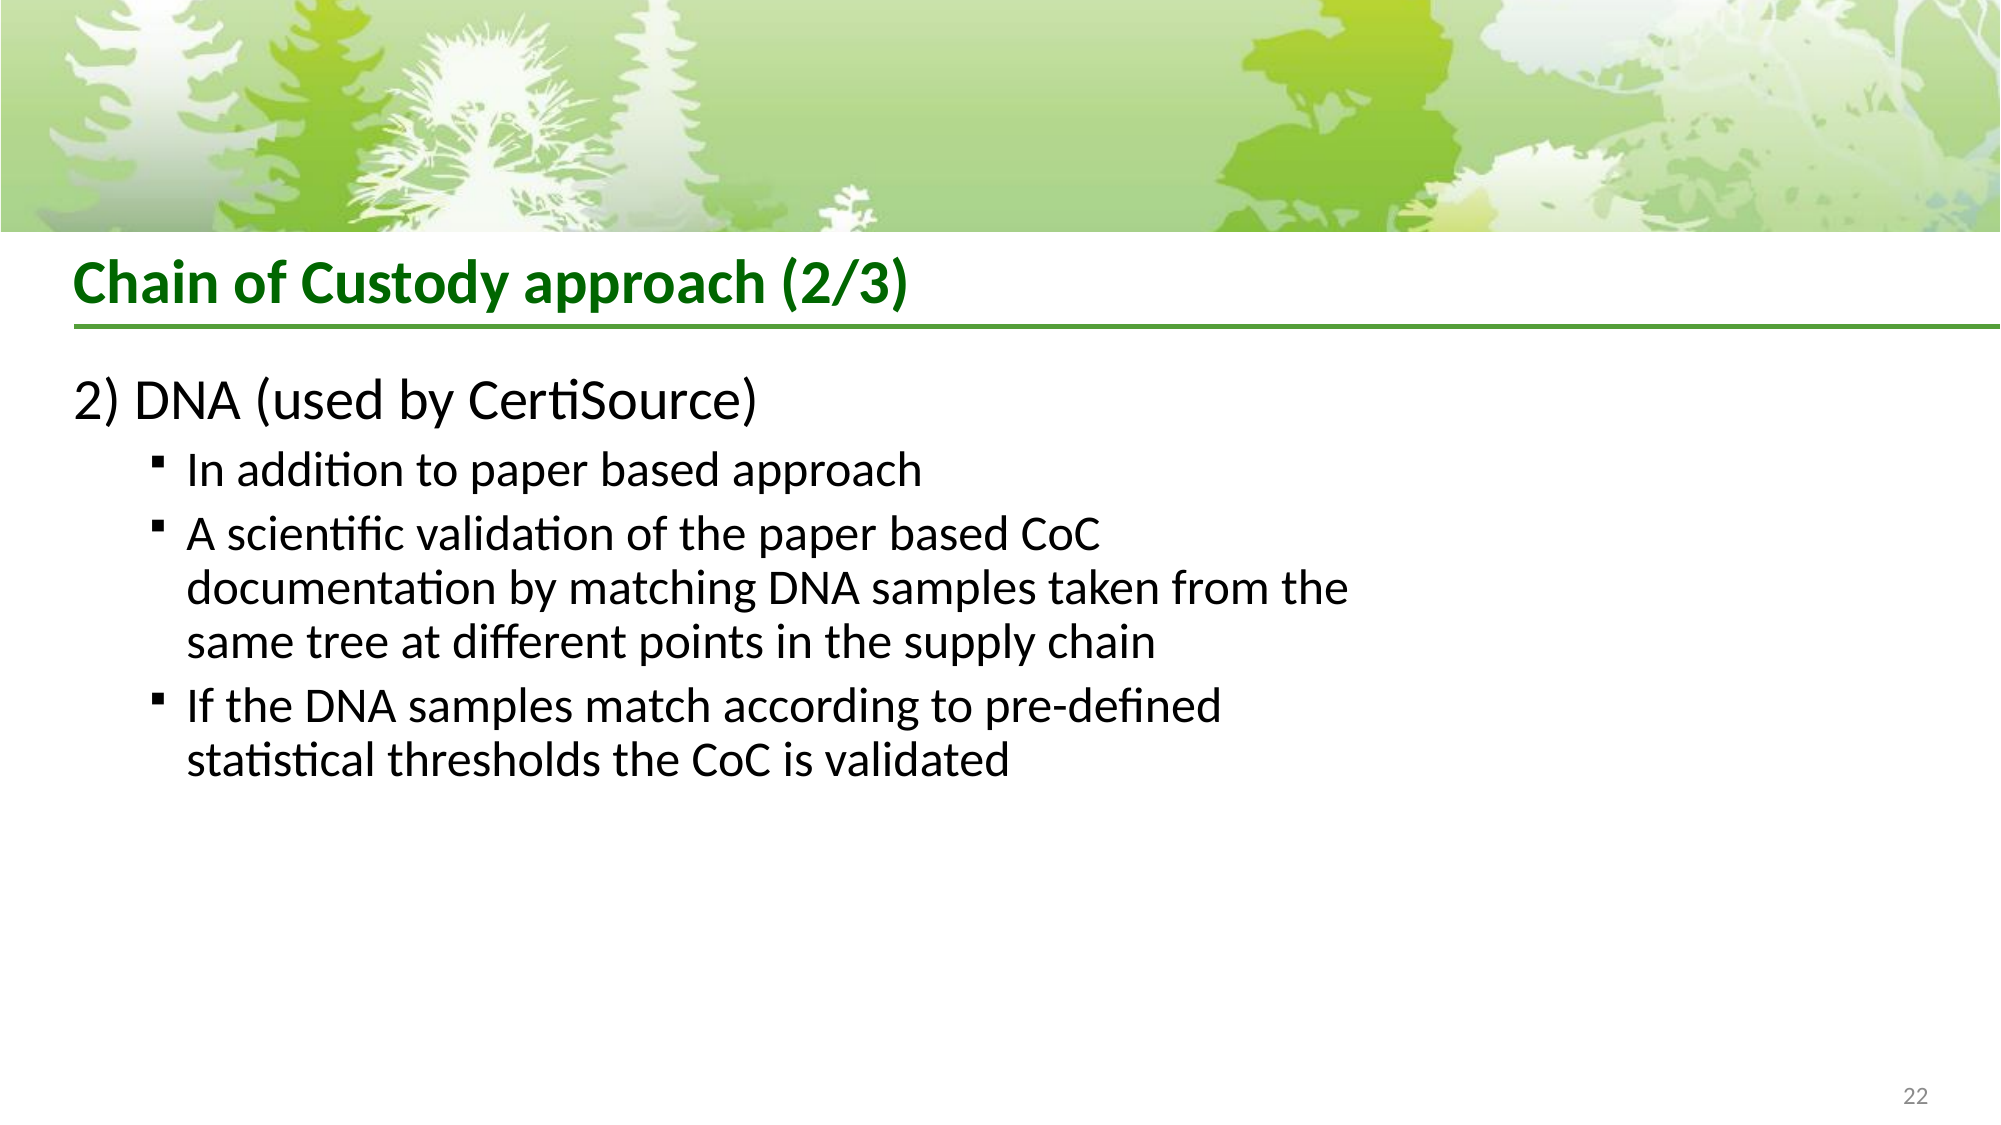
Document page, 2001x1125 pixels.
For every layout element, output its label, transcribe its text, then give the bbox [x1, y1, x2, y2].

picture [0, 0, 2000, 232]
title Chain of Custody approach (2/3) [58, 189, 1409, 362]
slide_number 22 [1493, 1065, 1944, 1125]
list 2) DNA (used by CertiSource) In addition to paper based approach A scientific validation of the paper based CoC documentation by matching DNA samples taken from the same tree at different points in the supply chain If the DNA samples match according to pre-defined statistical thresholds the CoC is validated [58, 362, 1409, 1105]
